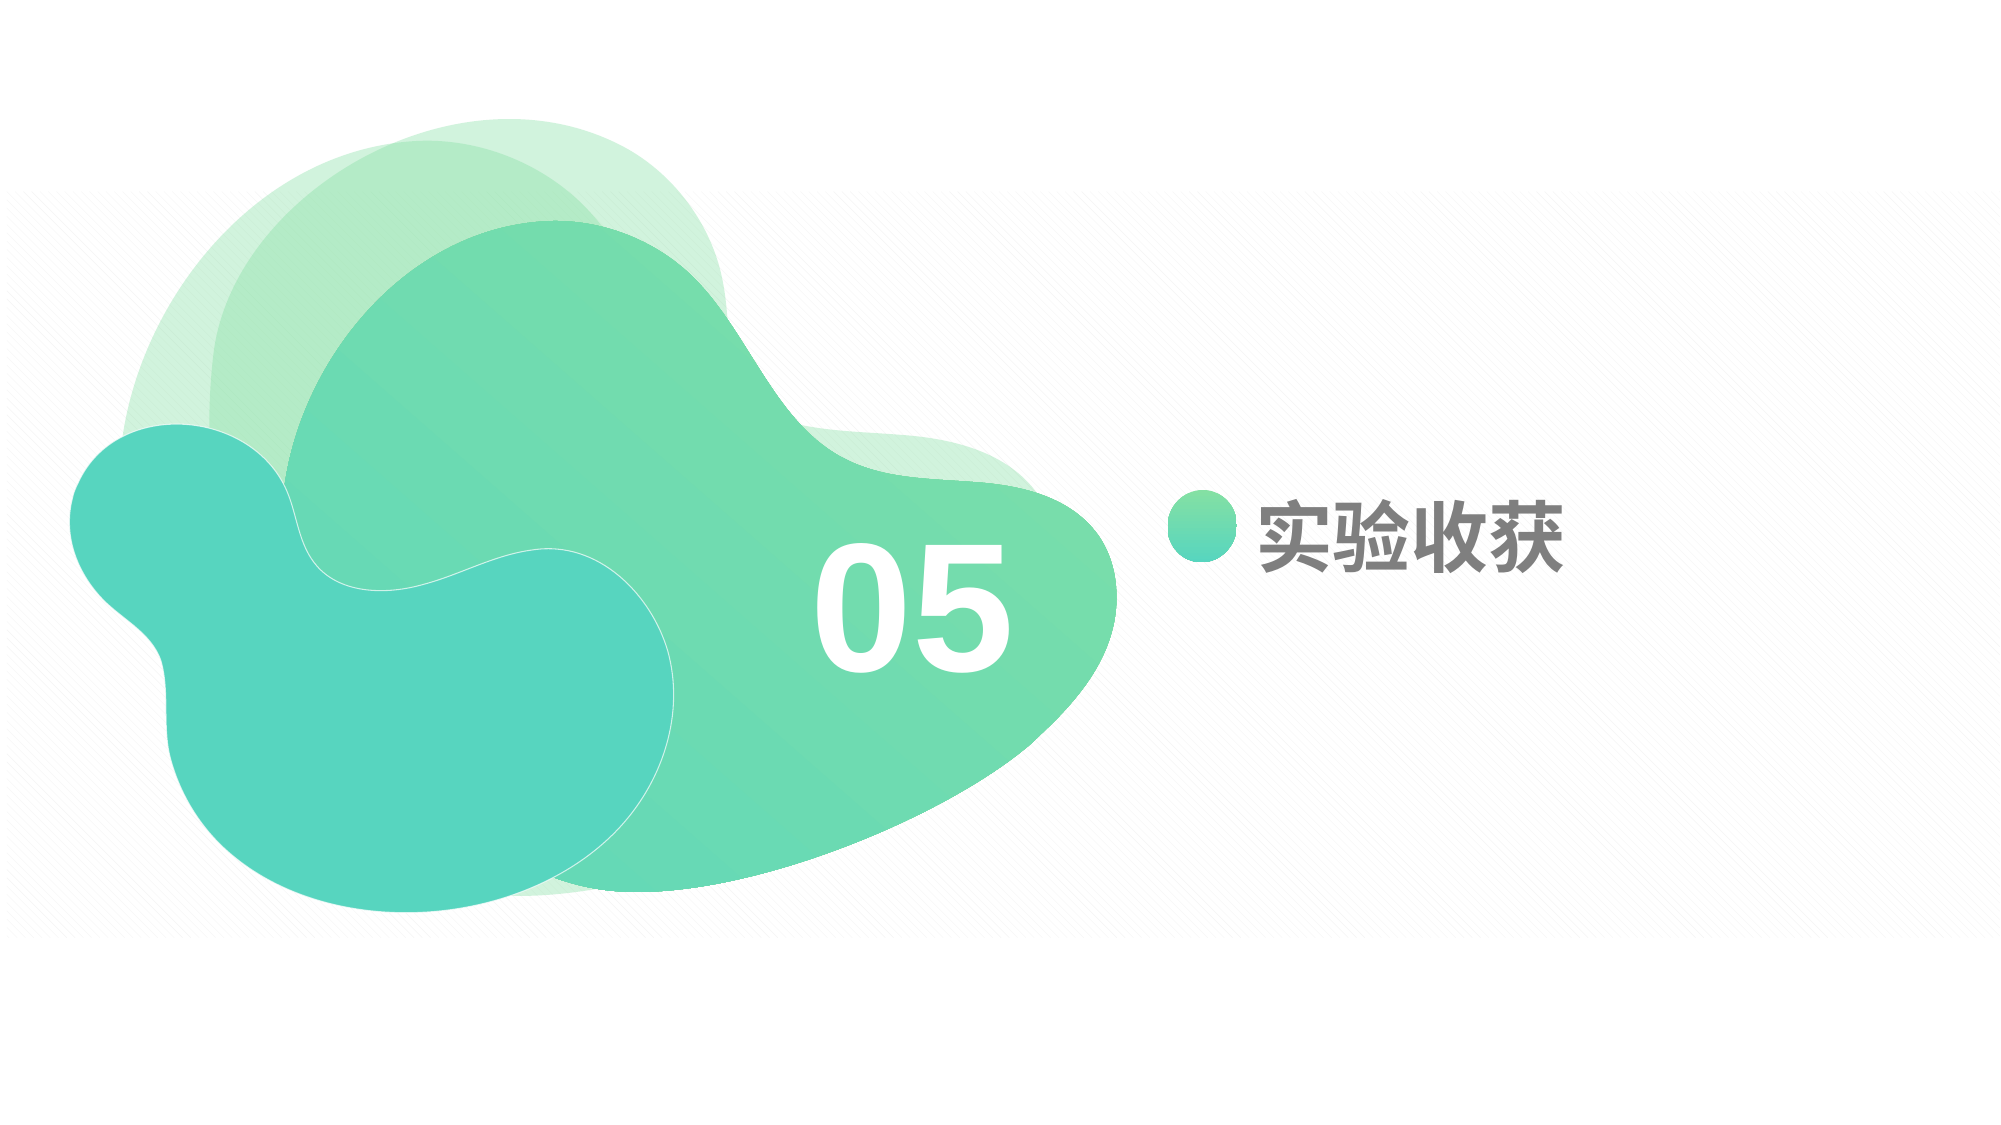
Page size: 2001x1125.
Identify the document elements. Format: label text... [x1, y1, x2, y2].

text_box [1030, 482, 1039, 493]
text_box [121, 139, 605, 483]
text_box [395, 117, 729, 320]
text_box [800, 423, 1028, 480]
text_box [6, 190, 2000, 939]
text_box 05 [795, 480, 1030, 716]
text_box [1167, 489, 1237, 563]
text_box 实验收获 [1240, 462, 2000, 589]
text_box [69, 424, 674, 913]
text_box [510, 878, 598, 897]
text_box [284, 220, 1117, 892]
